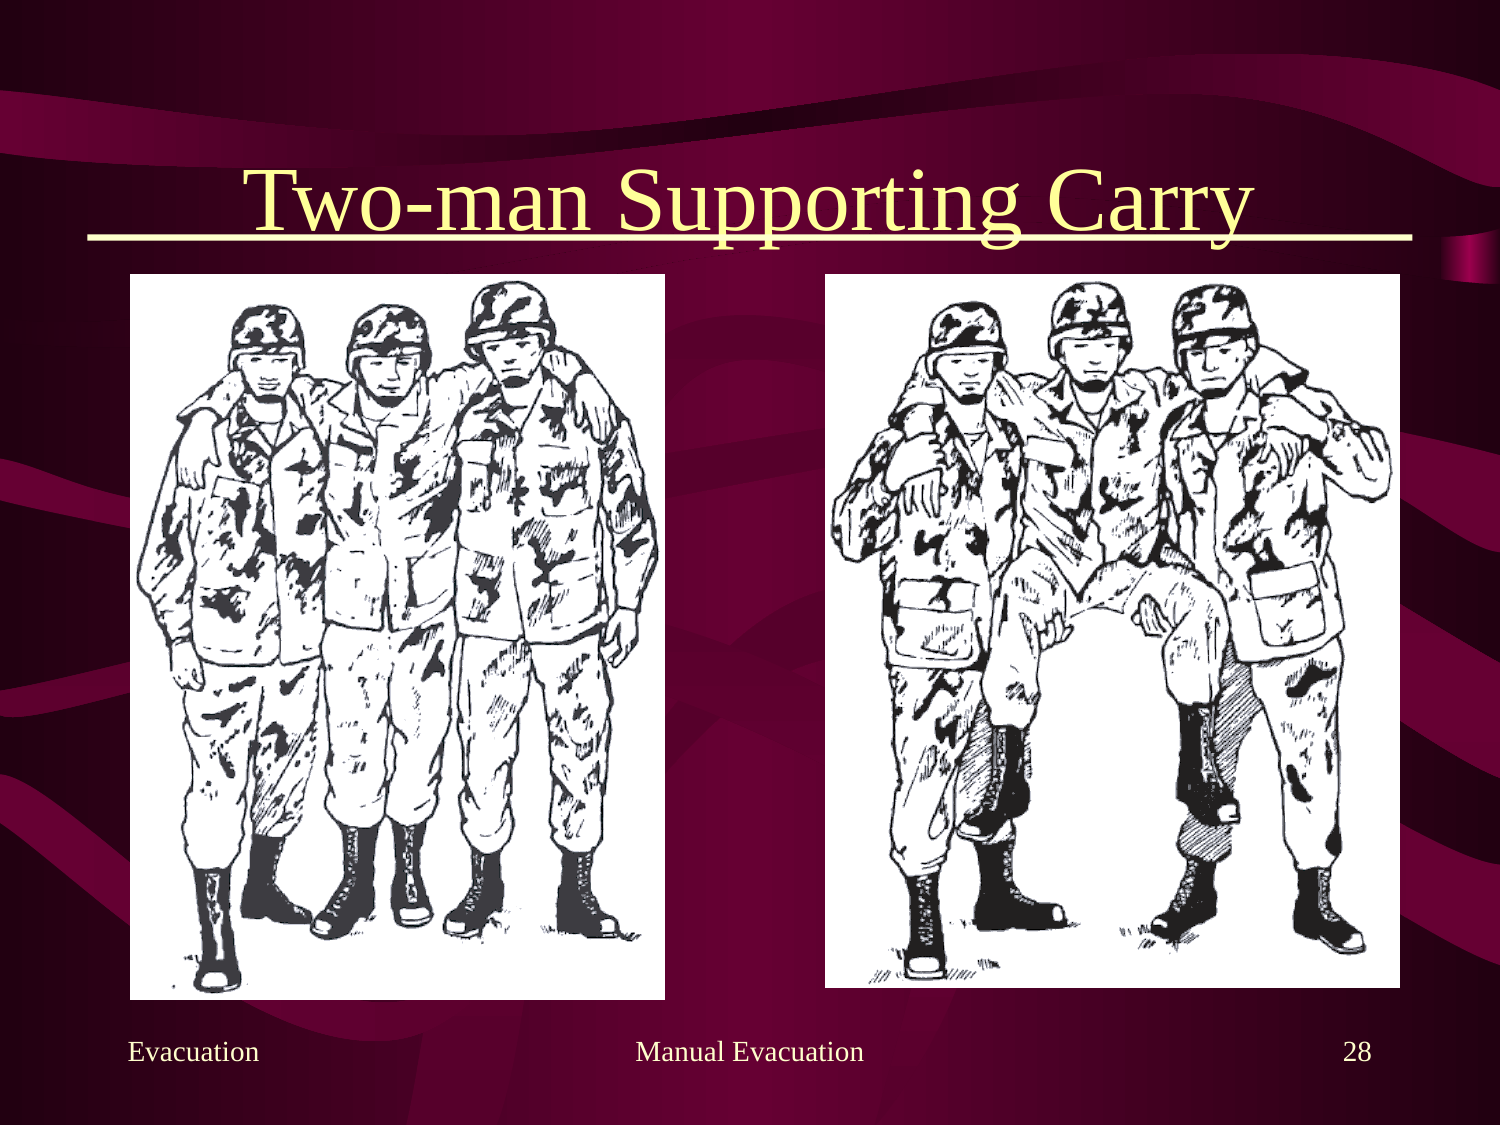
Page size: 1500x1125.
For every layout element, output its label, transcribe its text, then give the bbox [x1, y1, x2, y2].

title Two-man Supporting Carry [112, 99, 1388, 237]
picture [825, 274, 1400, 988]
slide_number Evacuation [112, 1025, 425, 1100]
footer Manual Evacuation [512, 1025, 988, 1100]
slide_number 28 [1074, 1025, 1388, 1100]
picture [130, 274, 665, 1000]
title Two-man Supporting Carry [112, 238, 1388, 288]
